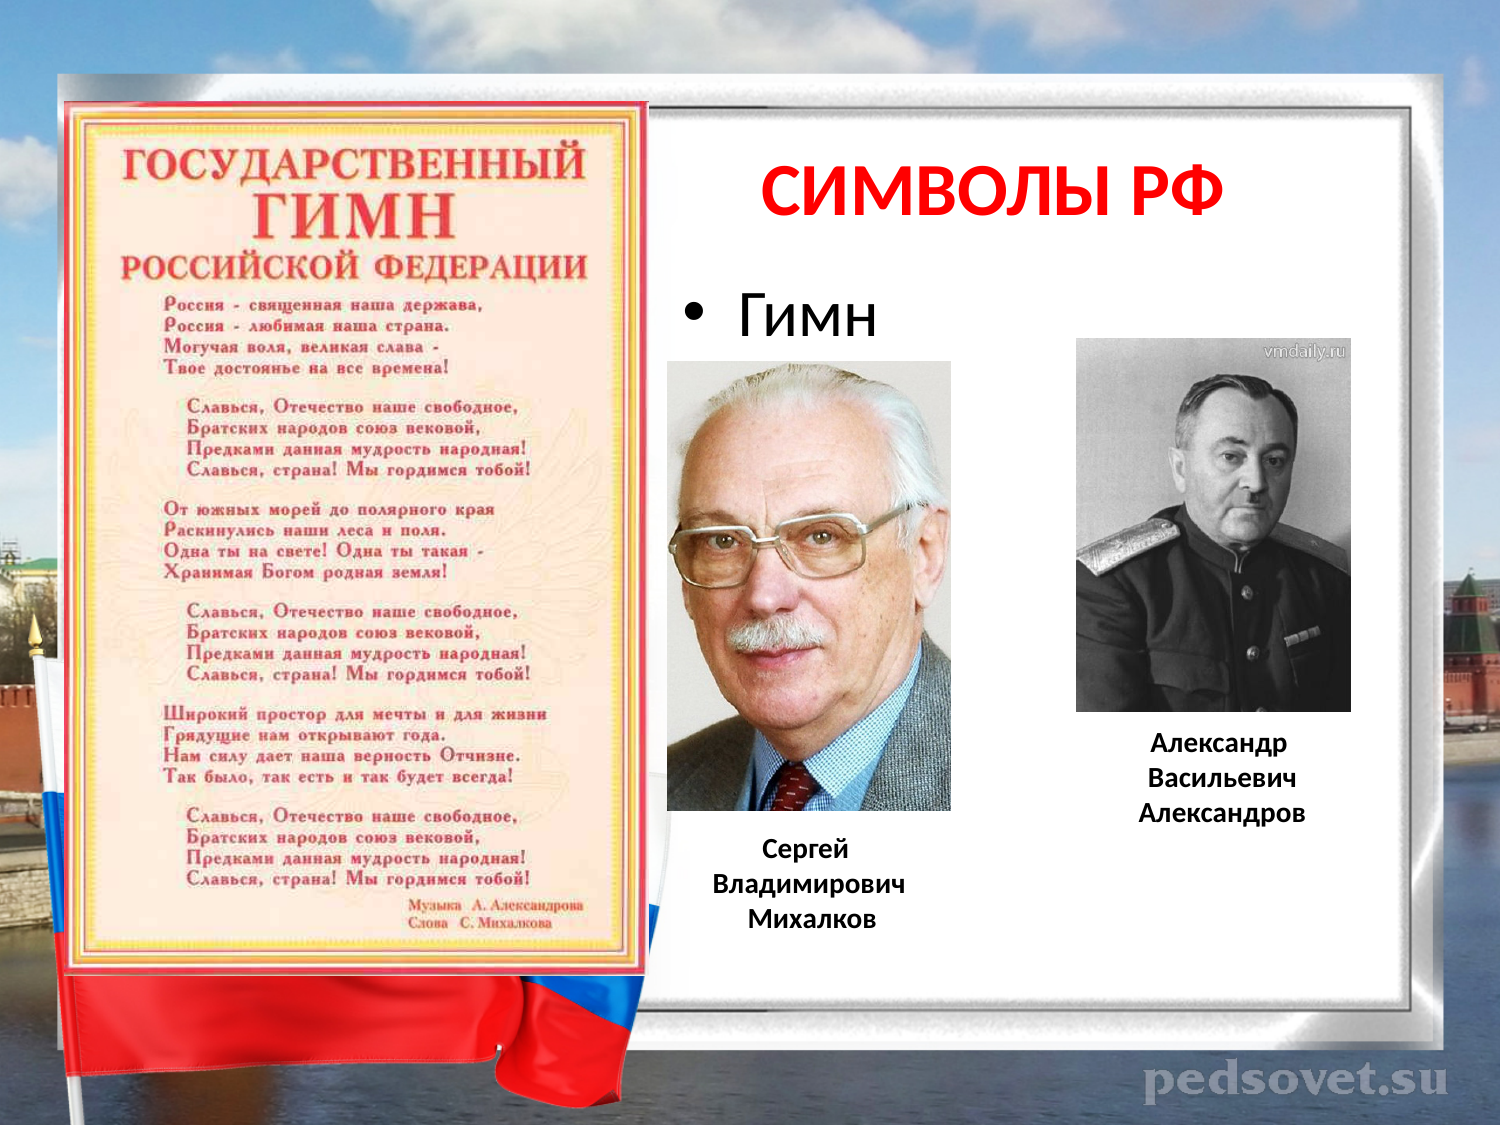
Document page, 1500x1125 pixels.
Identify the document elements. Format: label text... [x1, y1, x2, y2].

title СИМВОЛЫ РФ [652, 113, 1425, 257]
text_box Сергей Владимирович Михалков [684, 822, 934, 942]
text_box Александр Васильевич Александров [1092, 716, 1353, 836]
picture [0, 0, 1500, 1125]
list Гимн [667, 262, 1425, 988]
